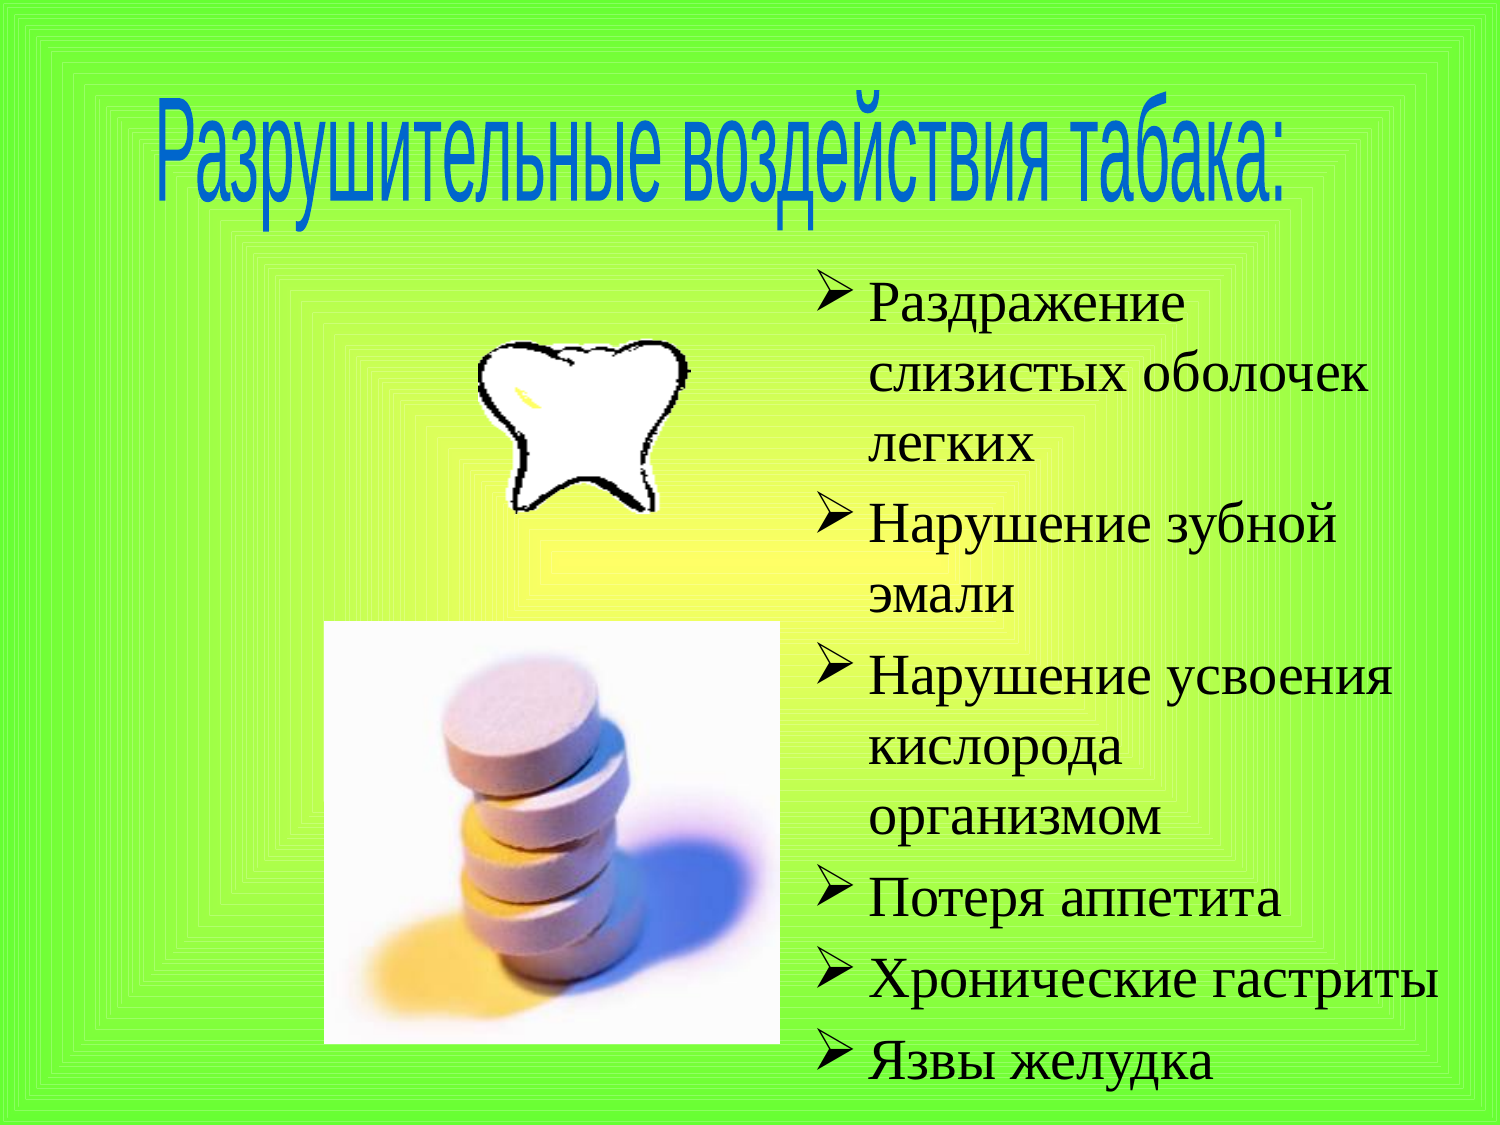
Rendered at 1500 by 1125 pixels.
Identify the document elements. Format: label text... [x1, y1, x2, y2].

picture [324, 621, 780, 1045]
picture [478, 326, 692, 514]
list Раздражение слизистых оболочек легких Нарушение зубной эмали Нарушение усвоения кислорода организмом Потеря аппетита Хронические гастриты Язвы желудка [797, 255, 1460, 1094]
